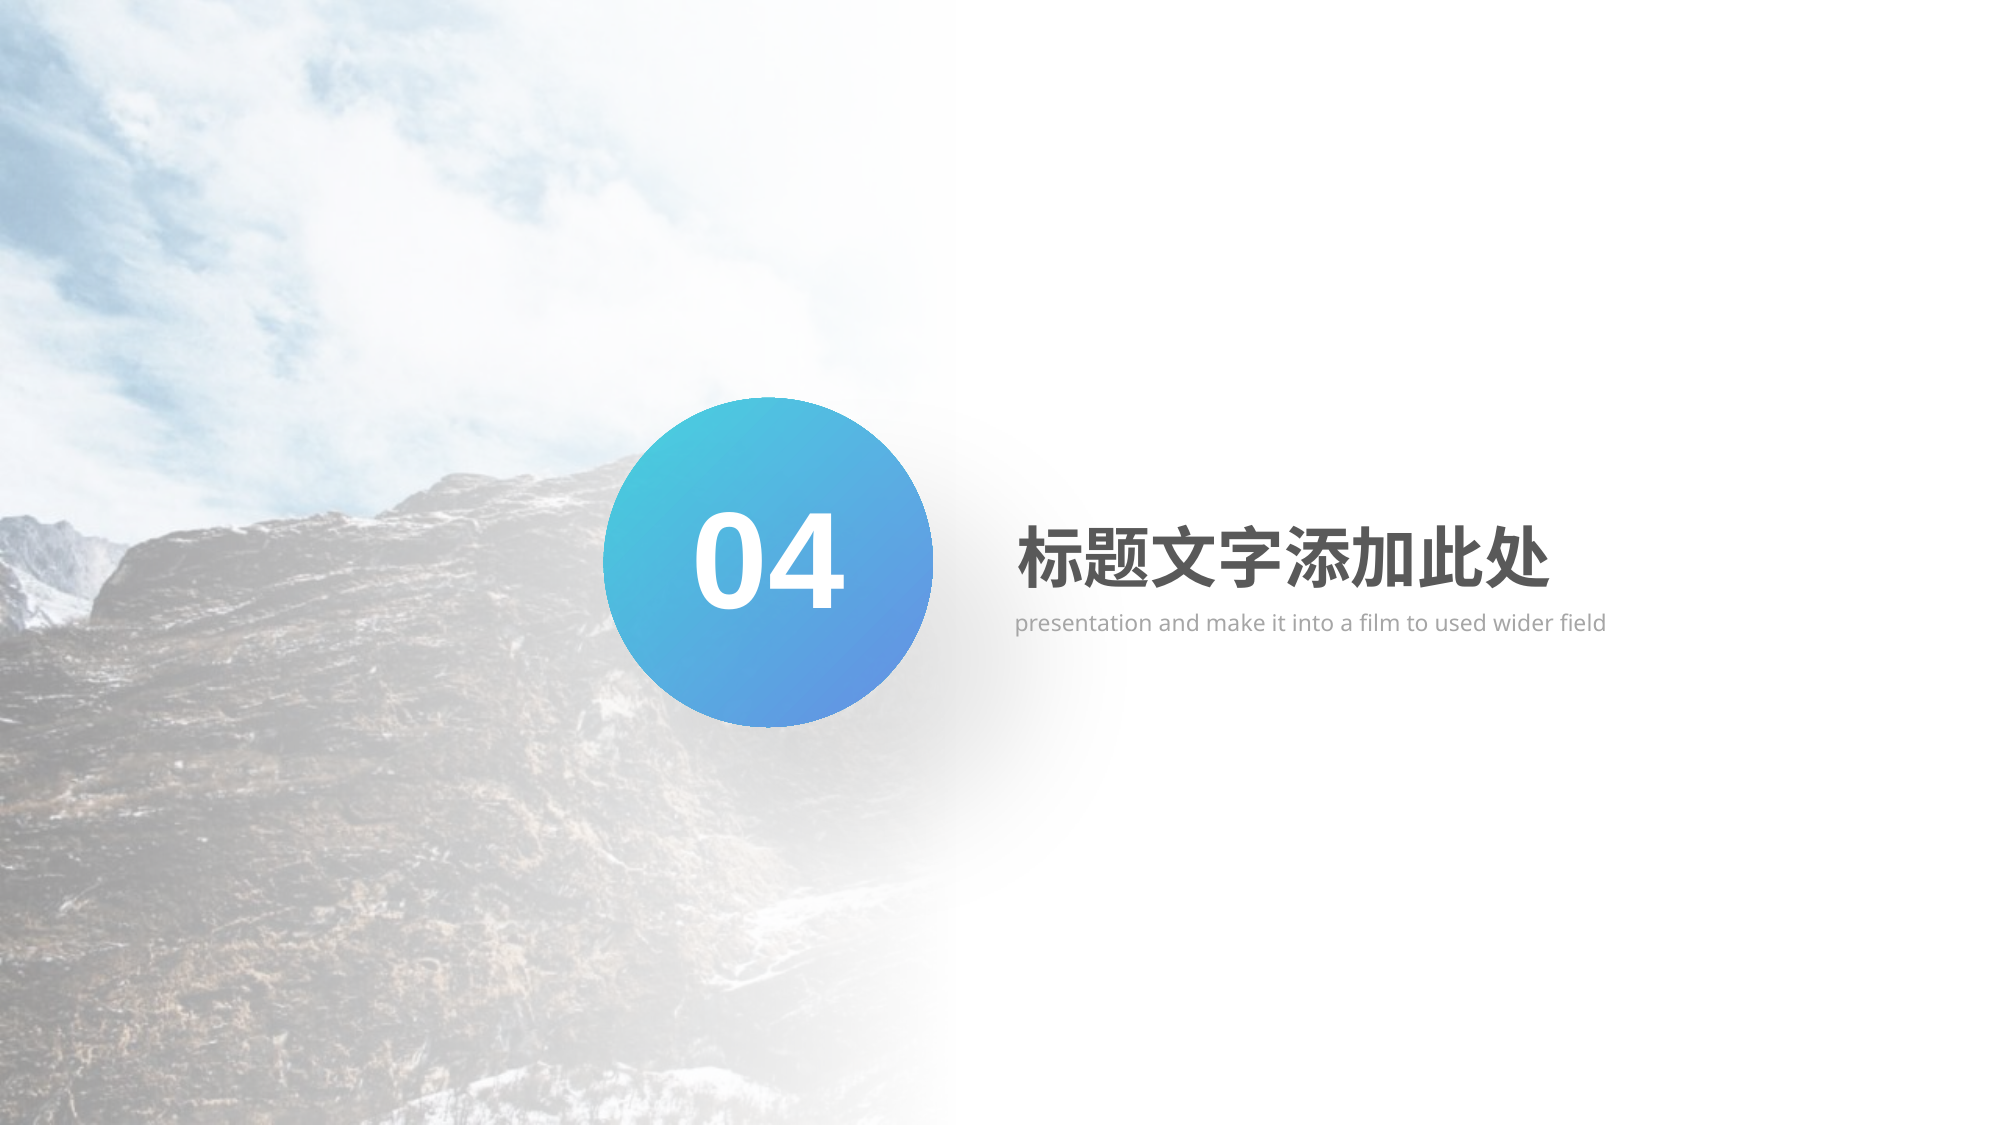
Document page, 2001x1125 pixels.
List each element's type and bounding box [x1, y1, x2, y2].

text_box [0, 0, 2000, 1125]
text_box [536, 397, 1000, 728]
text_box [999, 508, 1635, 643]
